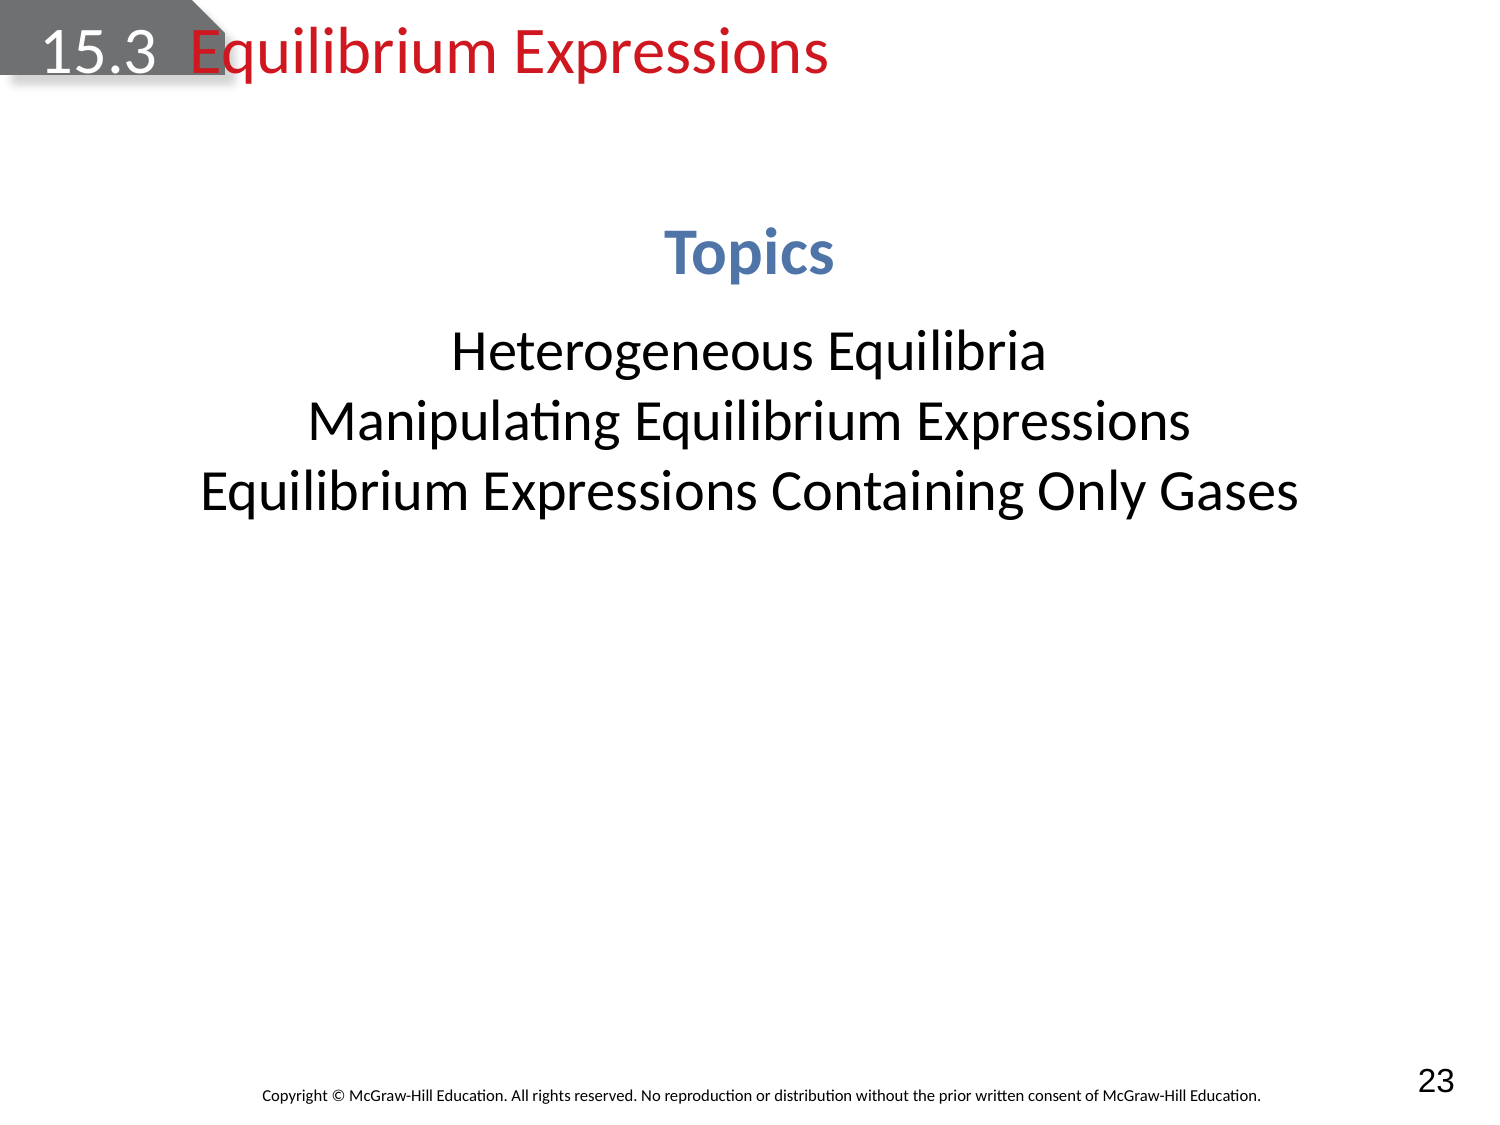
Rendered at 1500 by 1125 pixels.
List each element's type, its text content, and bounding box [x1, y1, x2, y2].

list Topics [650, 200, 863, 300]
list Heterogeneous Equilibria Manipulating Equilibrium Expressions Equilibrium Expressions Containing Only Gases [174, 304, 1325, 718]
title 15.3 Equilibrium Expressions [0, 0, 1488, 113]
